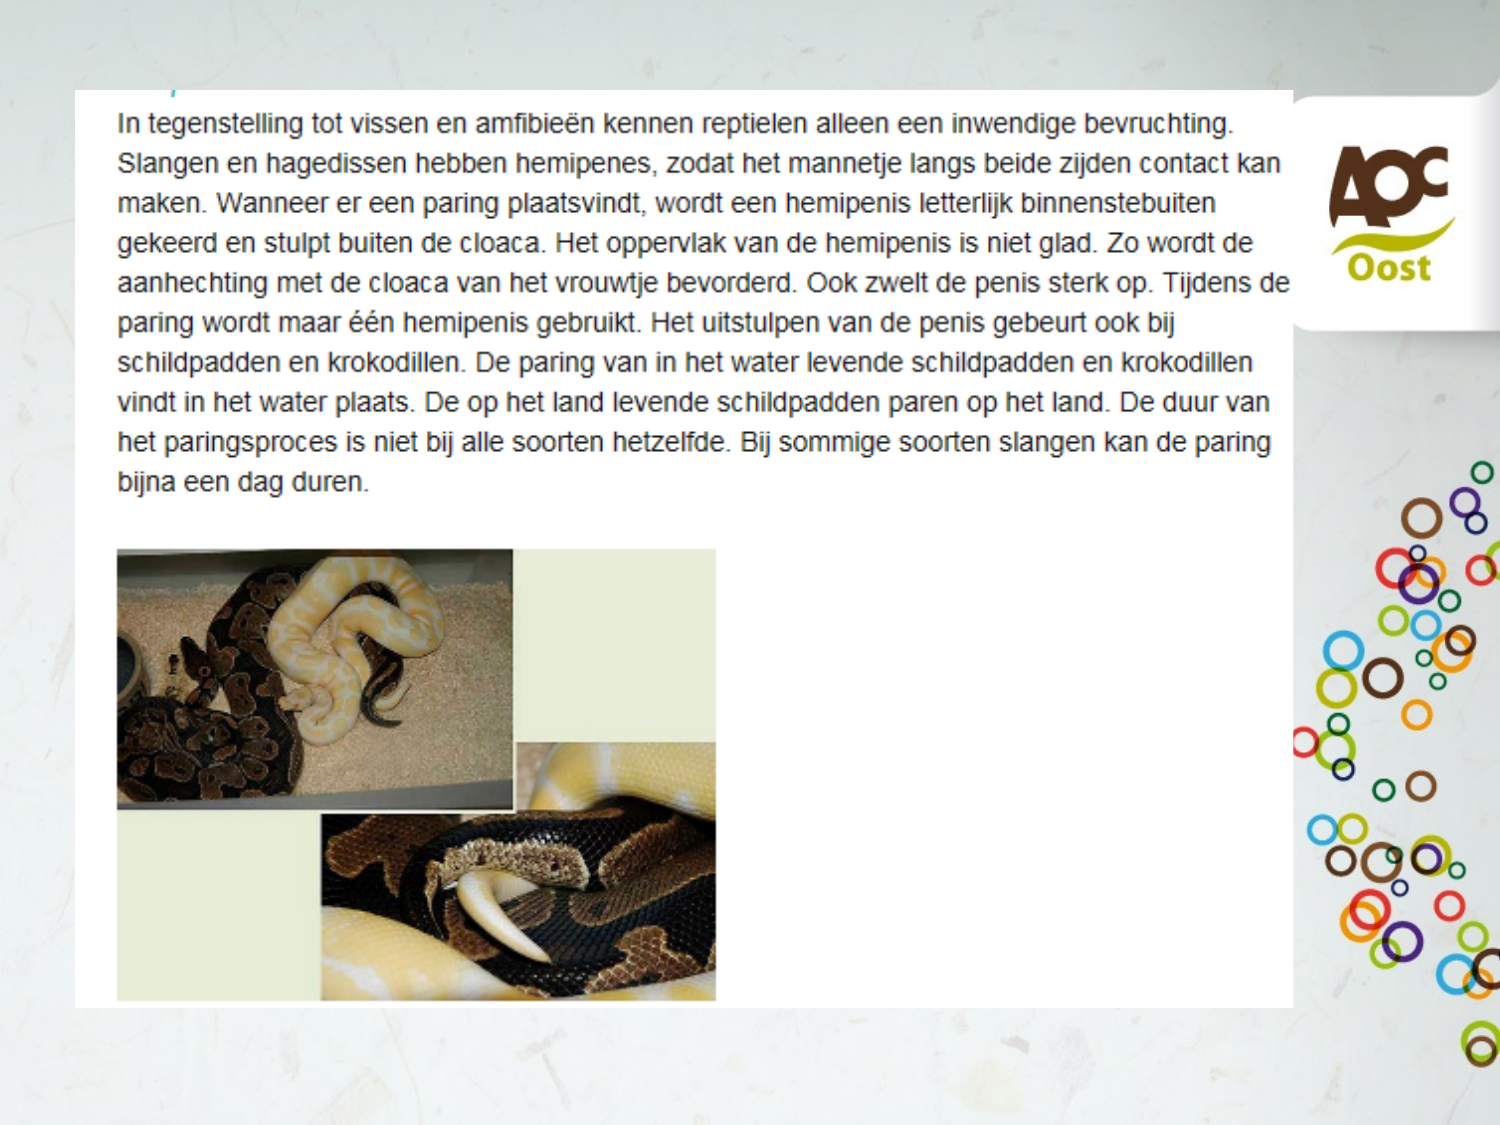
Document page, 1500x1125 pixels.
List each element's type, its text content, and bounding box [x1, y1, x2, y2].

picture [0, 0, 1500, 1125]
title reptielen [75, 45, 1425, 233]
